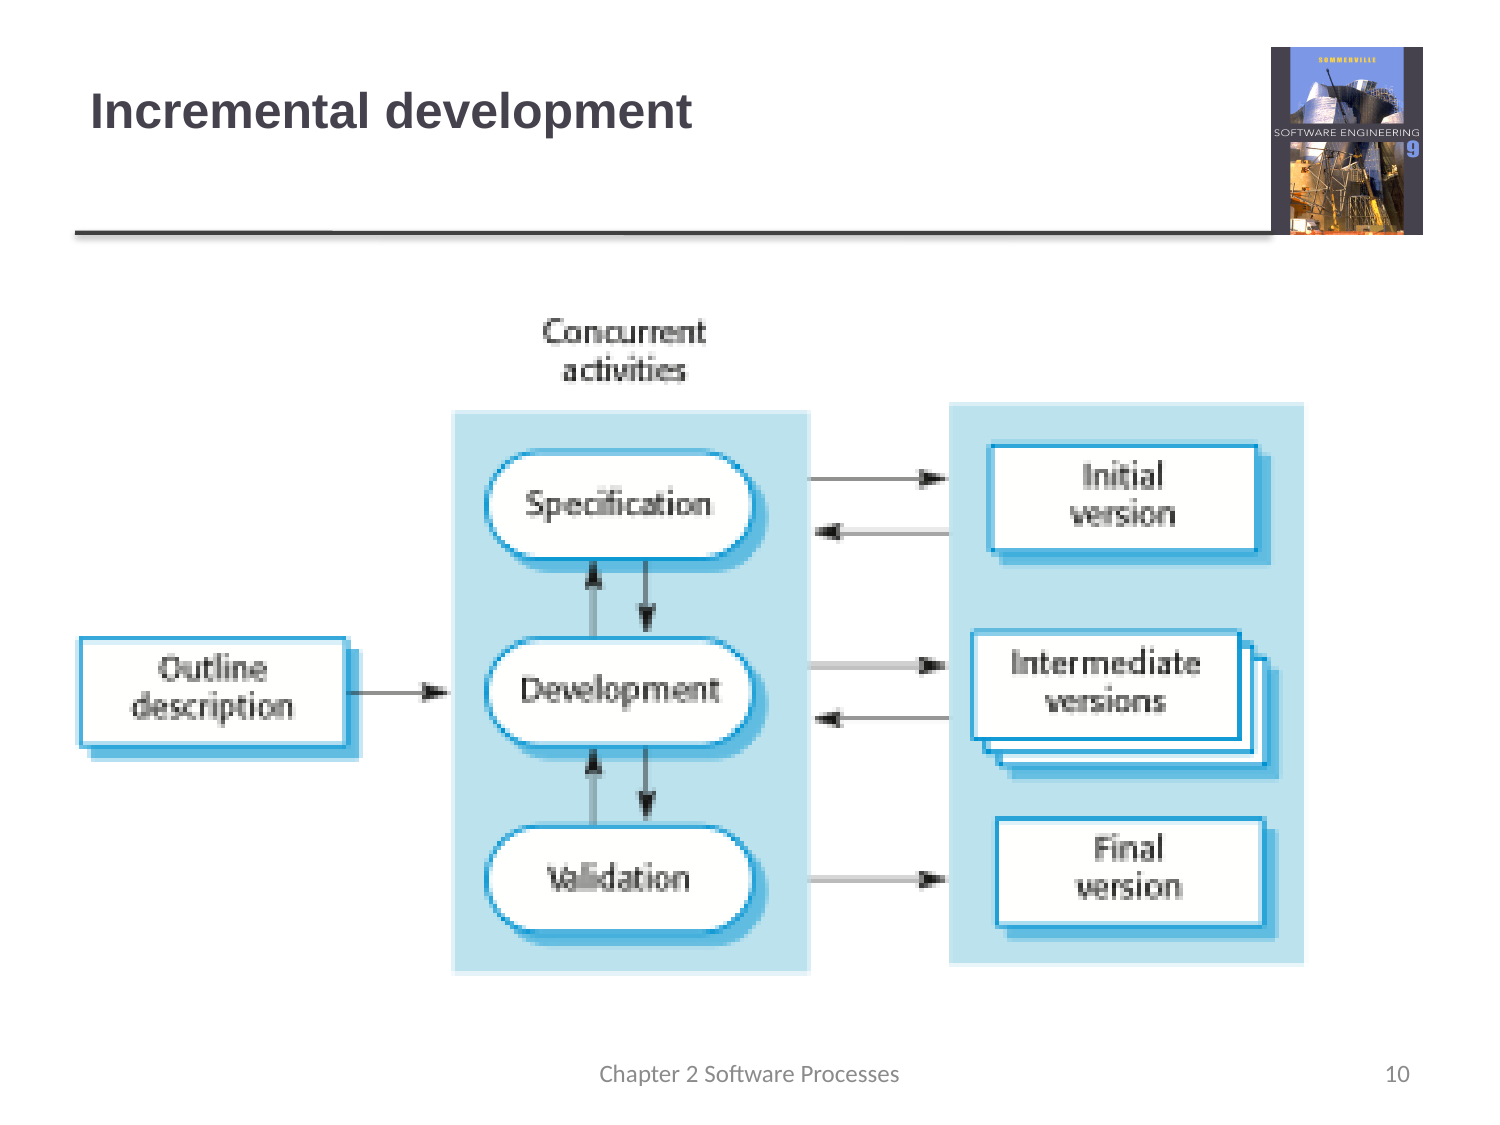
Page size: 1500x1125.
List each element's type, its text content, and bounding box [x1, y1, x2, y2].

title Incremental development [74, 44, 1272, 233]
slide_number 10 [1074, 1042, 1425, 1103]
footer Chapter 2 Software Processes [512, 1042, 988, 1103]
picture [1272, 47, 1423, 235]
picture [74, 310, 1309, 976]
